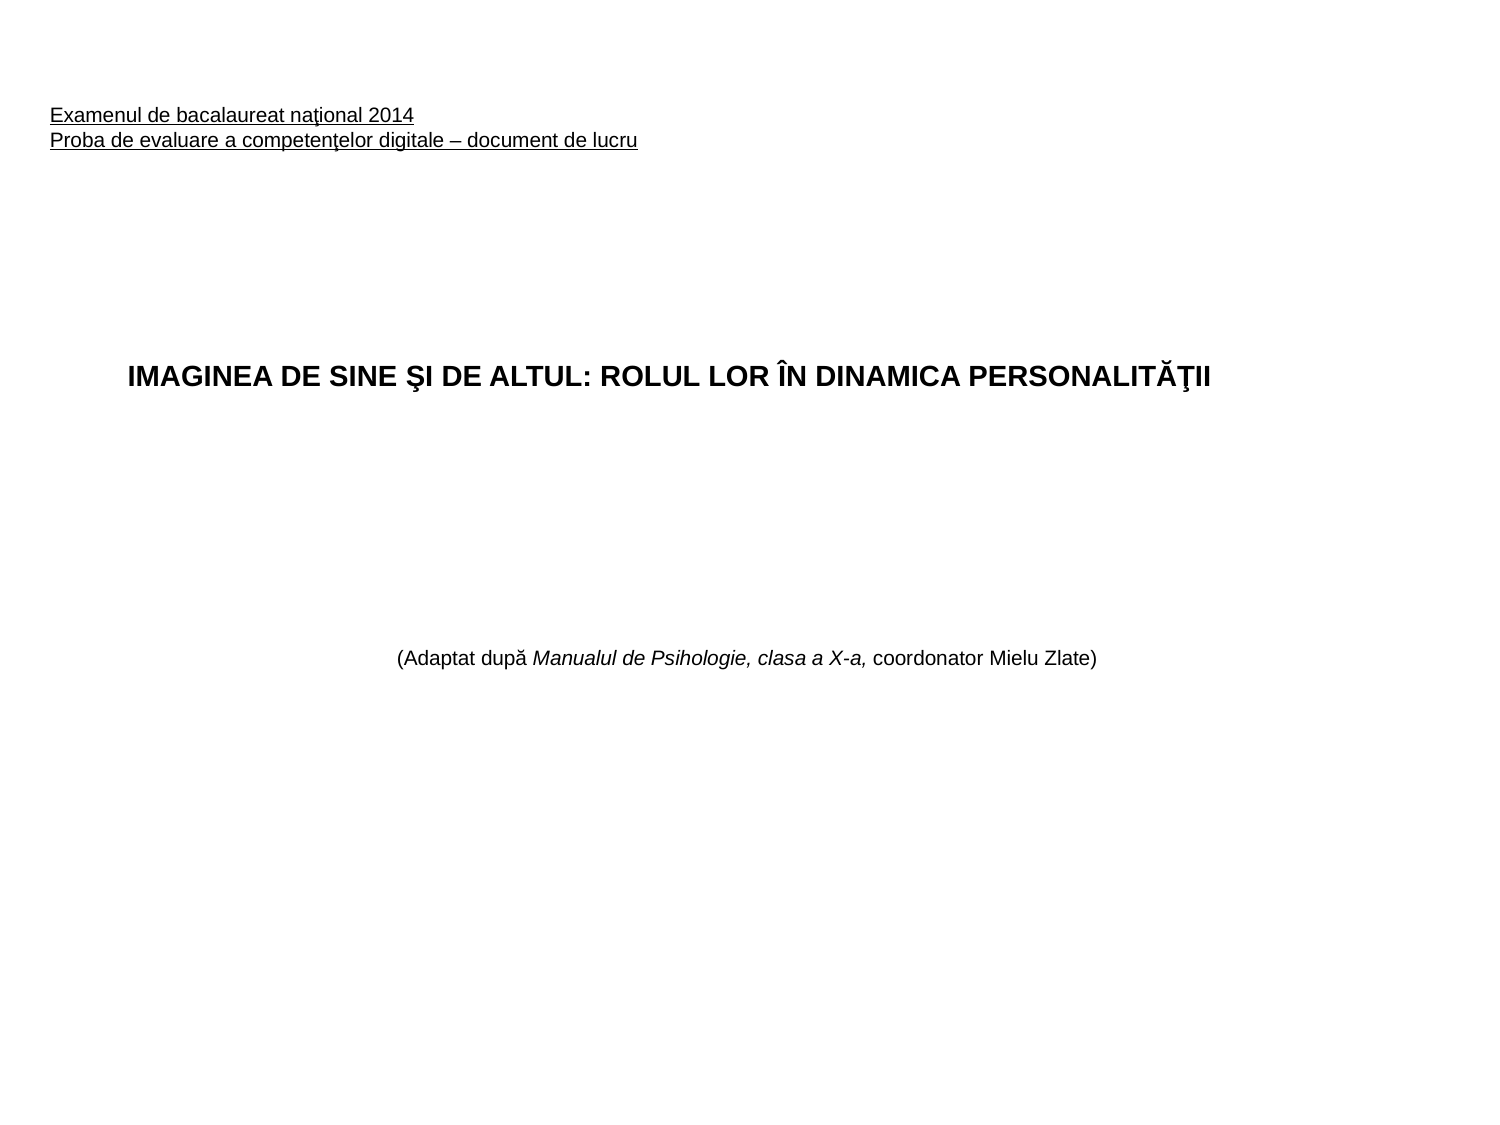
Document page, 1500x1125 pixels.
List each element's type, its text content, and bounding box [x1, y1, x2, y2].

text_box Examenul de bacalaureat naţional 2014 Proba de evaluare a competenţelor digitale – document de lucru [35, 94, 1424, 159]
title IMAGINEA DE SINE ŞI DE ALTUL: ROLUL LOR ÎN DINAMICA PERSONALITĂŢII [112, 349, 1388, 591]
subtitle (Adaptat după Manualul de Psihologie, clasa a X-a, coordonator Mielu Zlate) [224, 637, 1276, 751]
